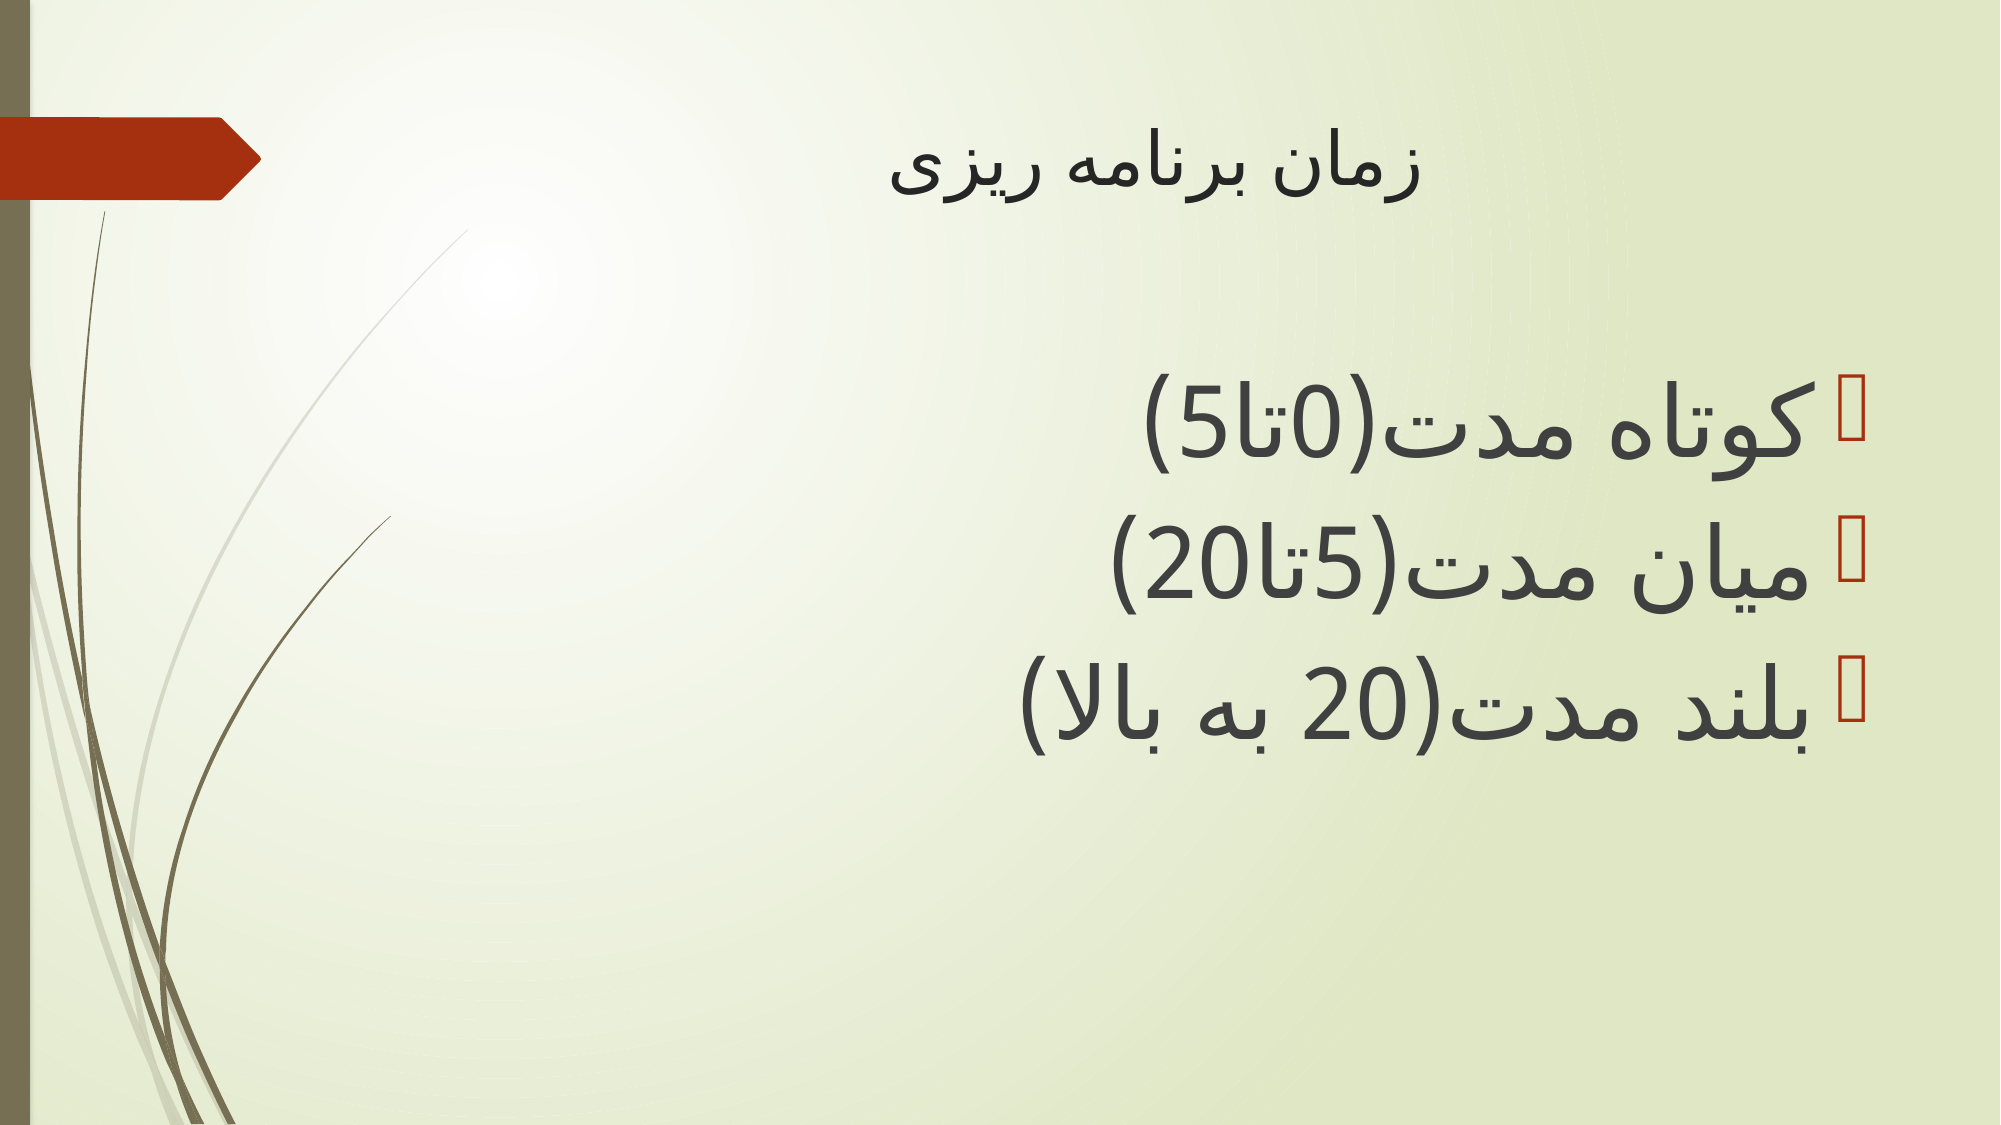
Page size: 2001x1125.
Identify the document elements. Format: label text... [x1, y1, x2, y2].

title زمان برنامه ریزی [425, 102, 1888, 313]
list کوتاه مدت(0تا5) میان مدت(5تا20) بلند مدت(20 به بالا) [424, 350, 1888, 970]
